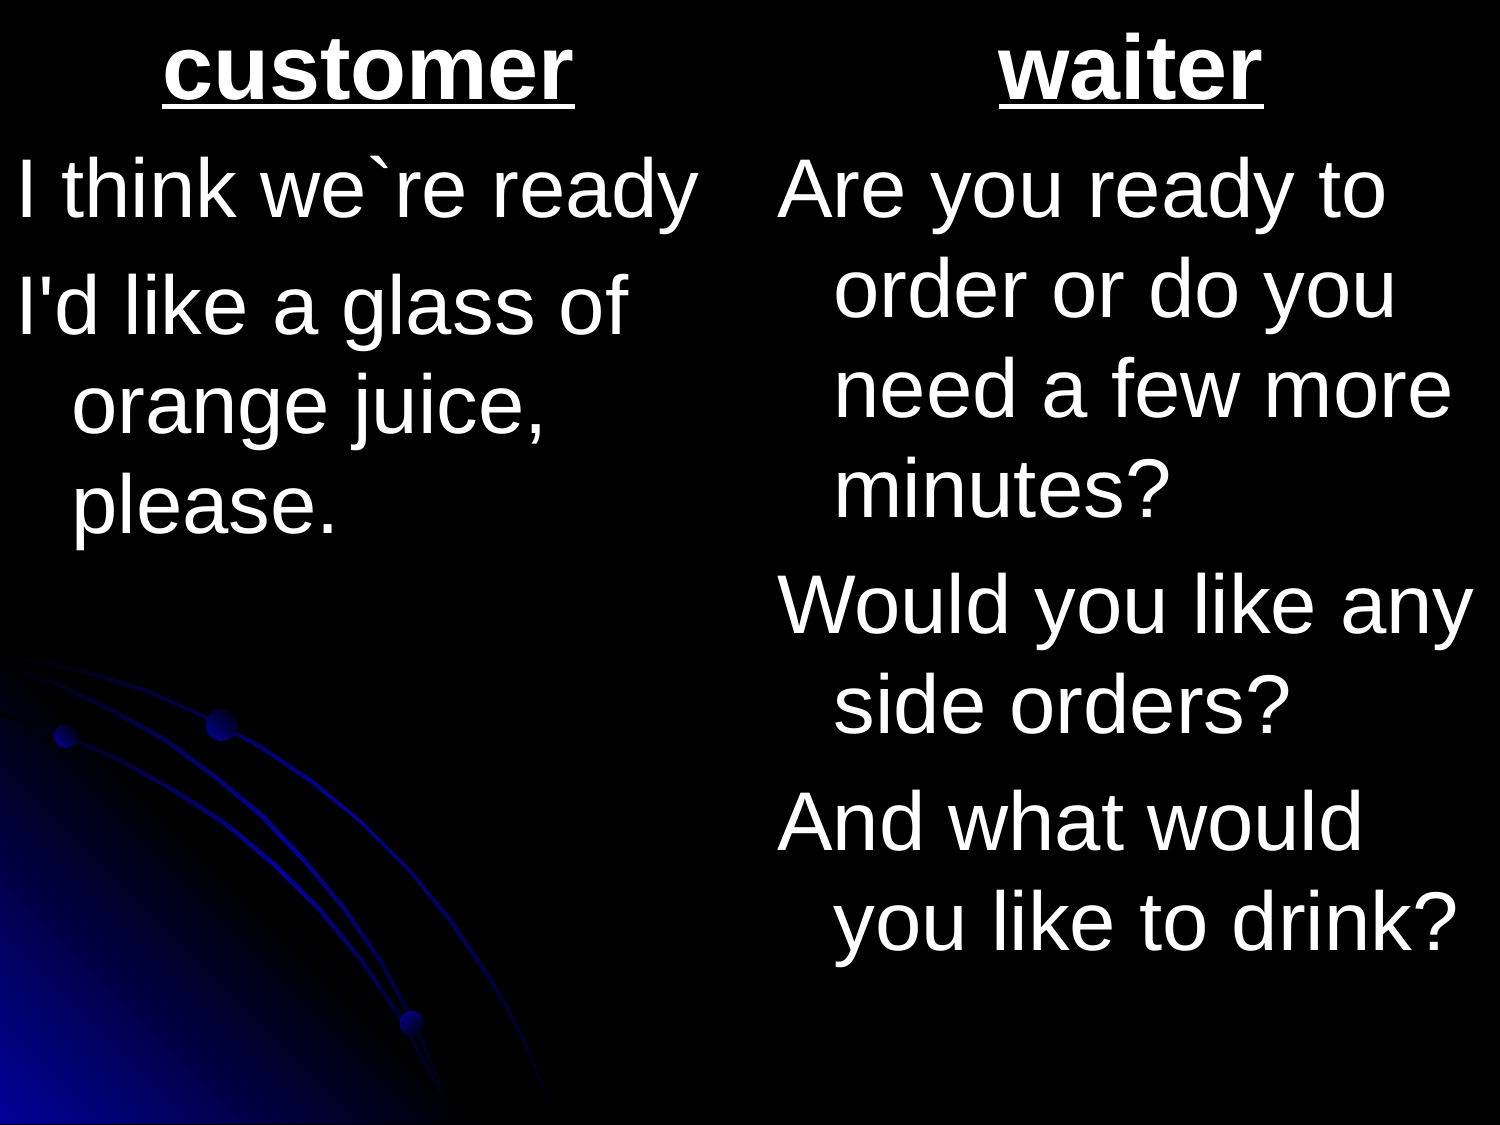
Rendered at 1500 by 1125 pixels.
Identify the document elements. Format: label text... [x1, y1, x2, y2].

list customer I think we`re ready I'd like а glass of orange juice, please. [0, 0, 738, 1125]
list waiter Are you ready to order or do you need a few more minutes? Would you like any side orders? And what would you like to drink? [762, 0, 1500, 1125]
